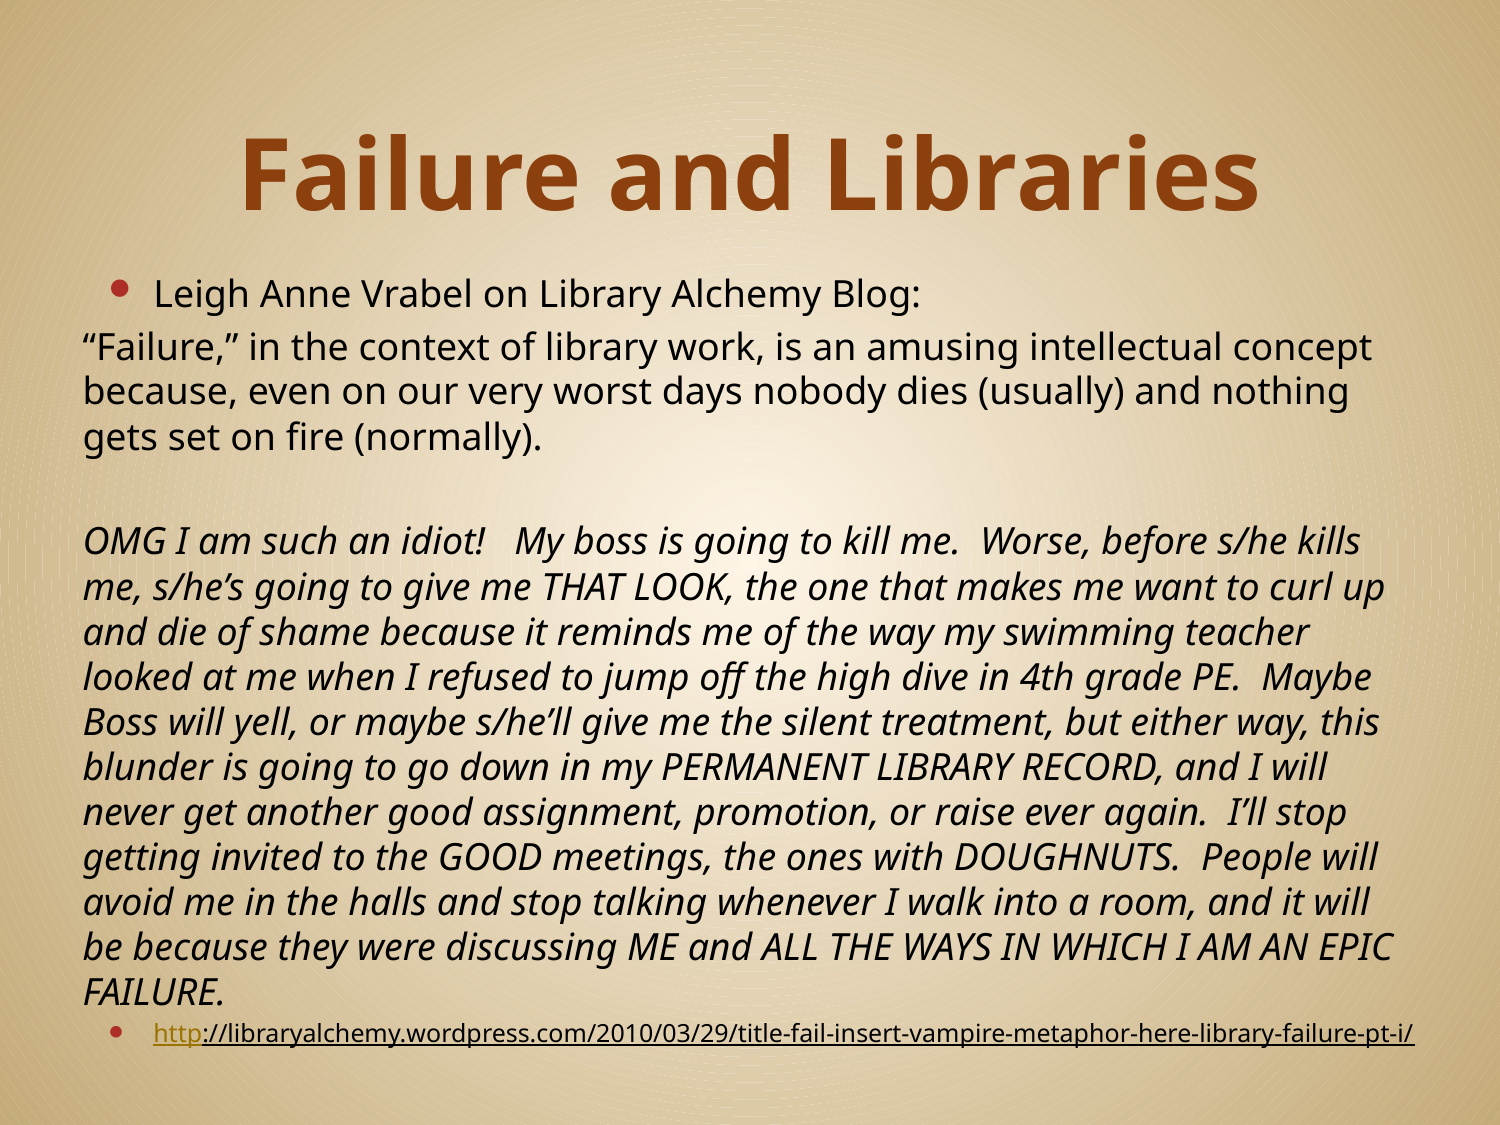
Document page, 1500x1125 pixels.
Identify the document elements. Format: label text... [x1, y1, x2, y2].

title Failure and Libraries [75, 50, 1425, 238]
list Leigh Anne Vrabel on Library Alchemy Blog: “Failure,” in the context of library work, is an amusing intellectual concept because, even on our very worst days nobody dies (usually) and nothing gets set on fire (normally). OMG I am such an idiot! My boss is going to kill me. Worse, before s/he kills me, s/he’s going to give me THAT LOOK, the one that makes me want to curl up and die of shame because it reminds me of the way my swimming teacher looked at me when I refused to jump off the high dive in 4th grade PE. Maybe Boss will yell, or maybe s/he’ll give me the silent treatment, but either way, this blunder is going to go down in my PERMANENT LIBRARY RECORD, and I will never get another good assignment, promotion, or raise ever again. I’ll stop getting invited to the GOOD meetings, the ones with DOUGHNUTS. People will avoid me in the halls and stop talking whenever I walk into a room, and it will be because they were discussing ME and ALL THE WAYS IN WHICH I AM AN EPIC FAILURE. http://libraryalchemy.wordpress.com/2010/03/29/title-fail-insert-vampire-metaphor-here-library-failure-pt-i/ [74, 262, 1426, 1101]
